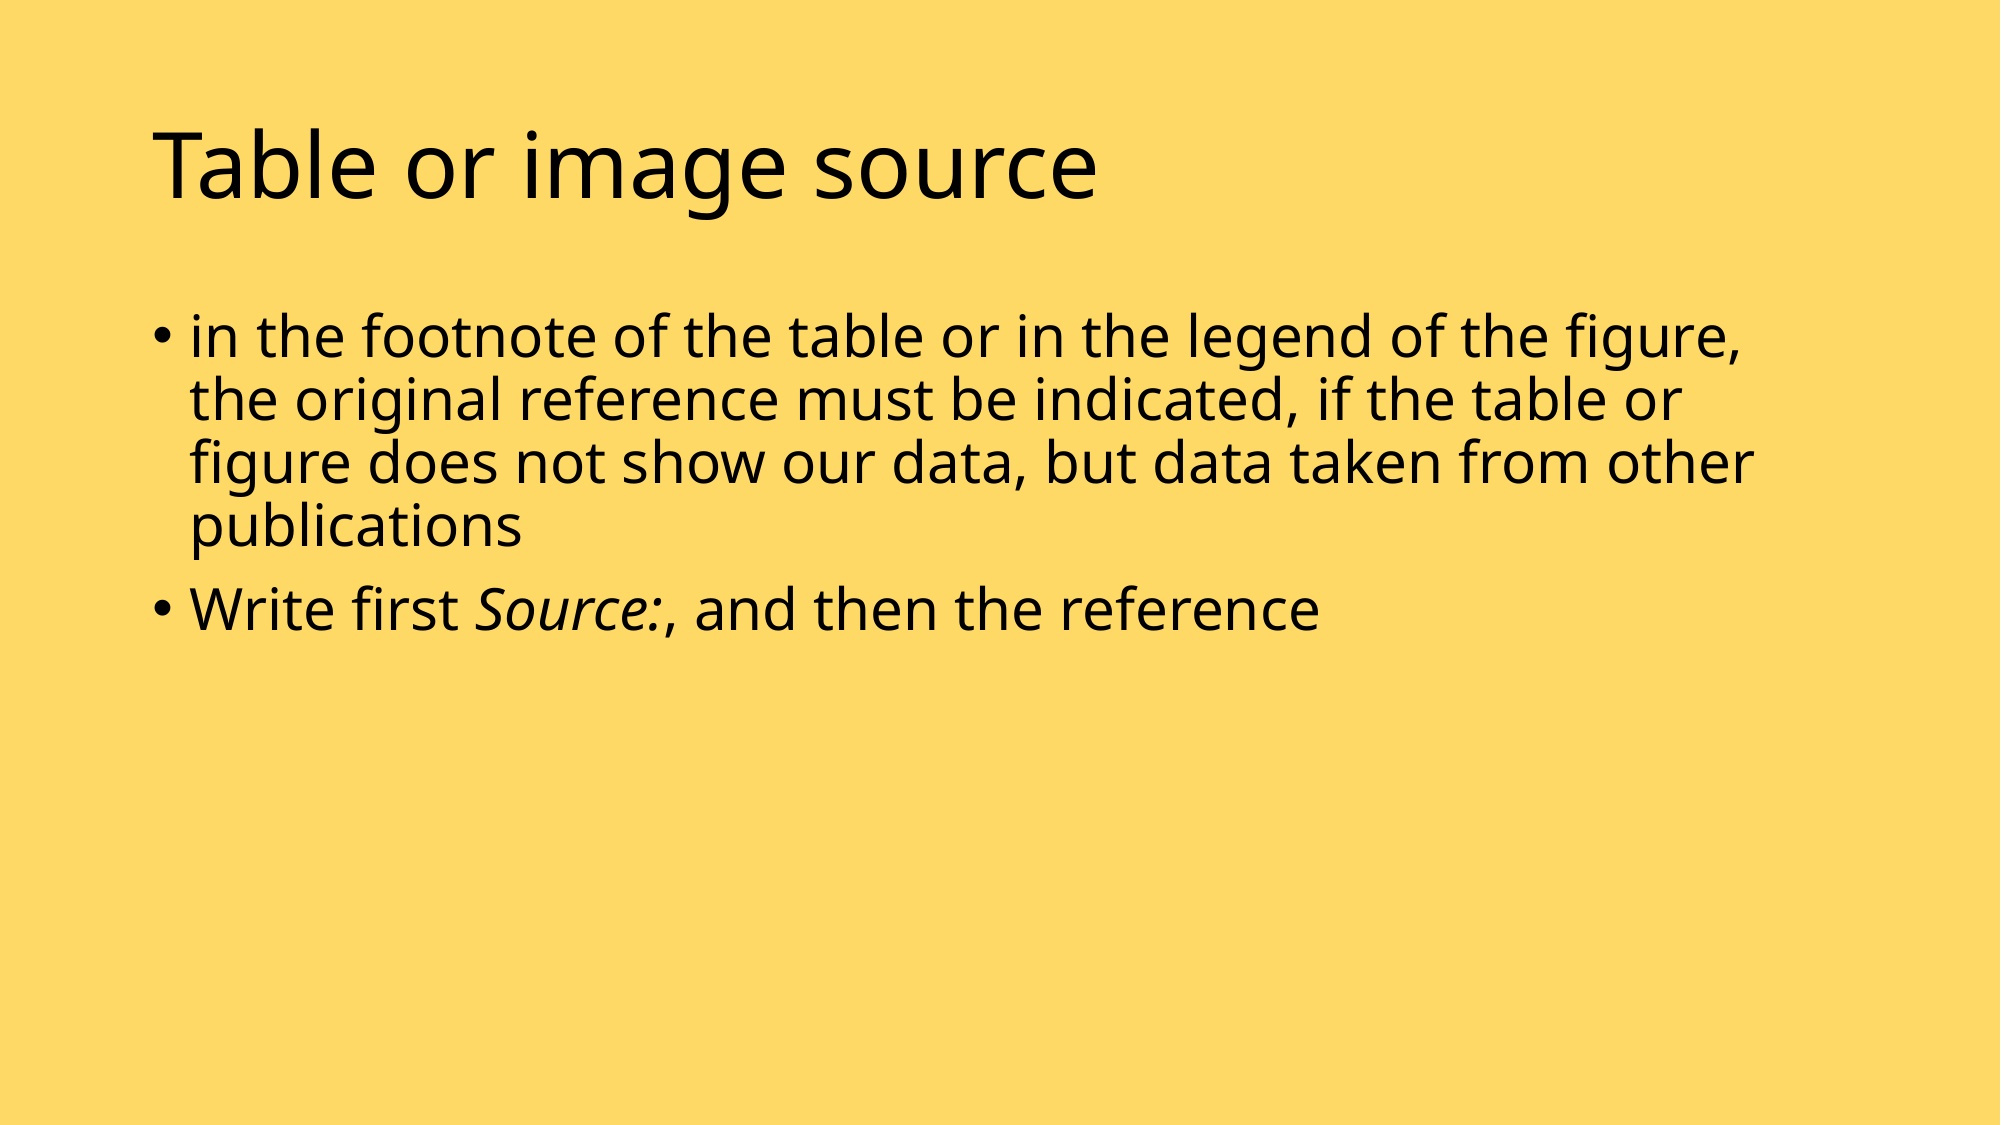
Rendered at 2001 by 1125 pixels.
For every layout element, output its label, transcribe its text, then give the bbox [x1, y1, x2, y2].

list in the footnote of the table or in the legend of the figure, the original reference must be indicated, if the table or figure does not show our data, but data taken from other publications Write first Source:, and then the reference [137, 299, 1863, 1014]
title Table or image source [137, 59, 1863, 278]
